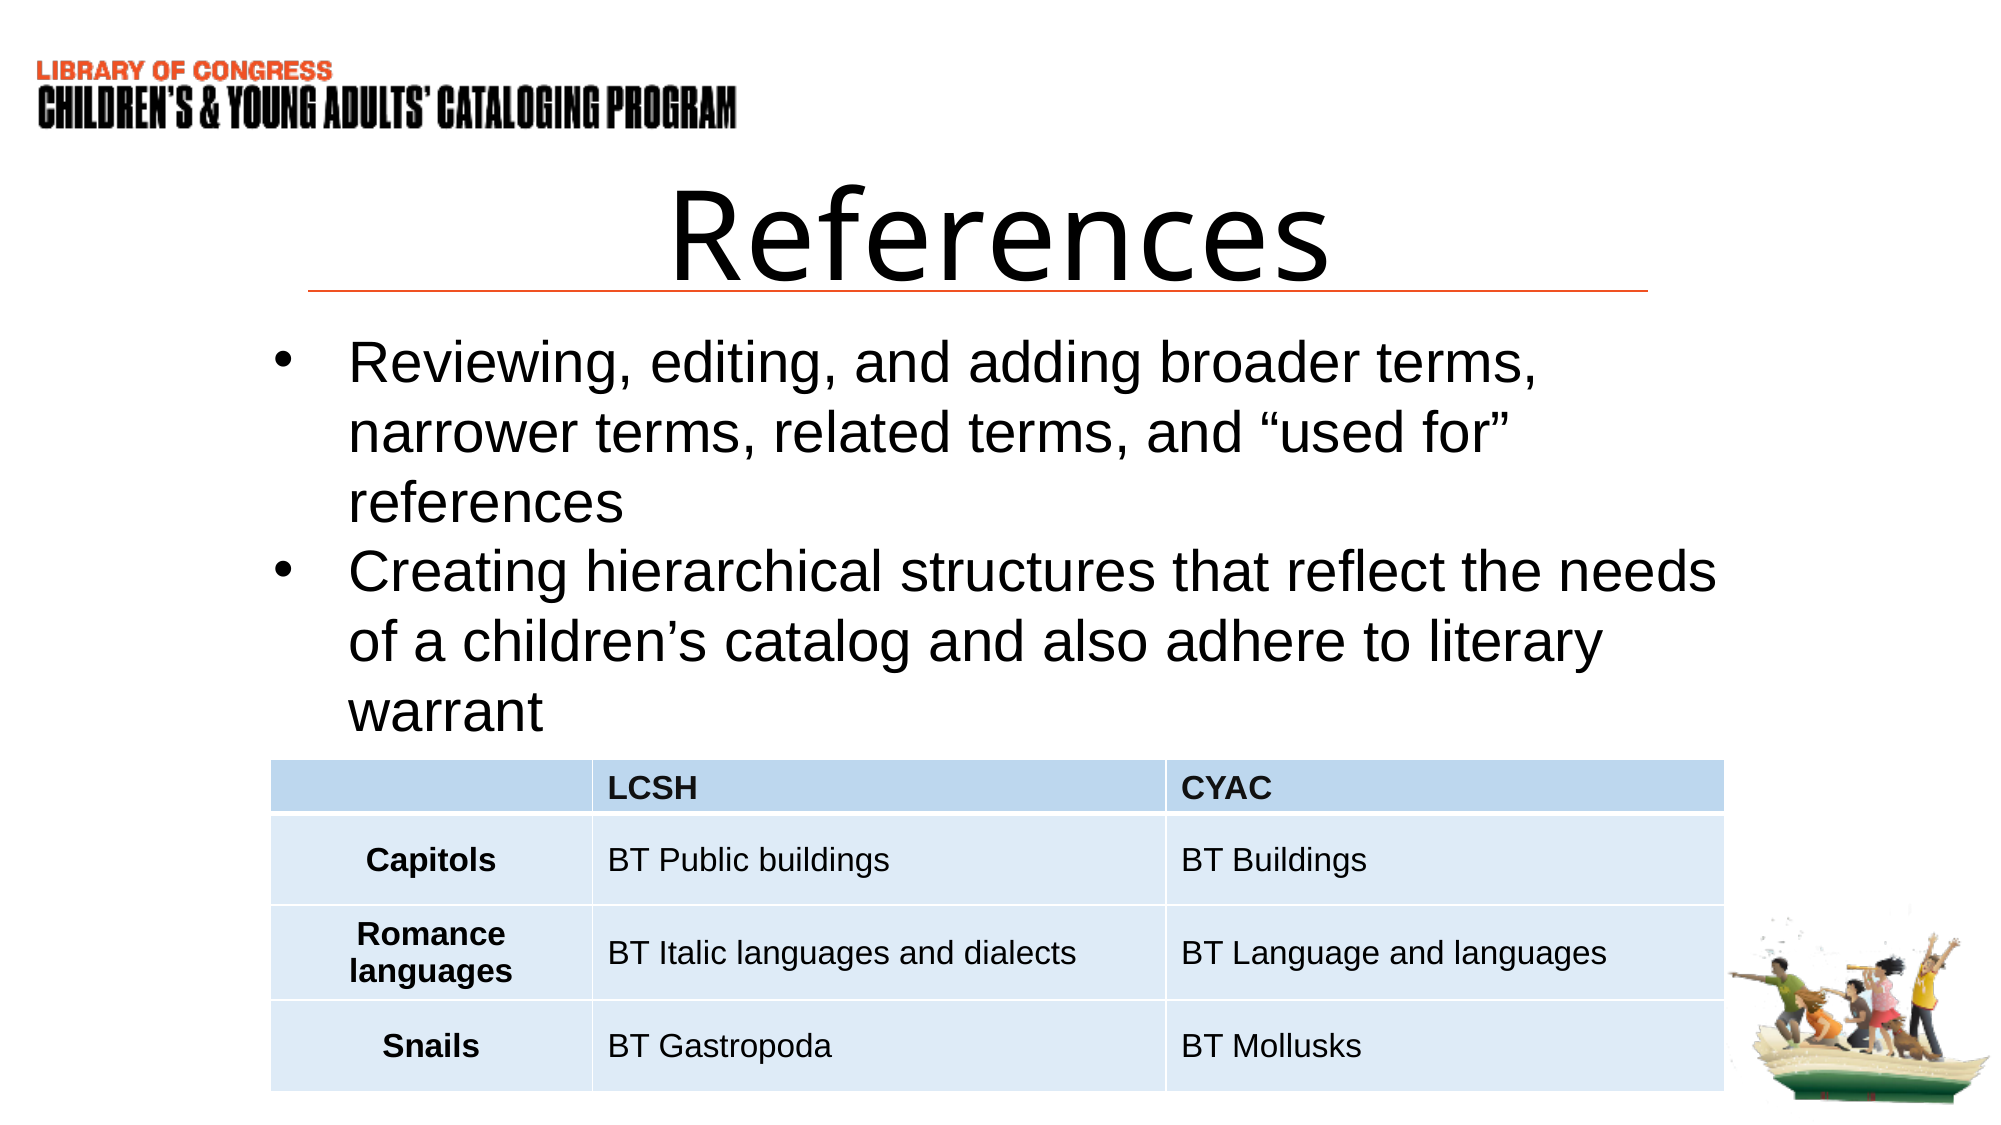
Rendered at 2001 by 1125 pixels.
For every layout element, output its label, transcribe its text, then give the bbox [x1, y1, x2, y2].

table_cell BT Language and languages [1167, 906, 1724, 999]
table_cell Snails [271, 1001, 592, 1091]
table_cell Capitols [271, 816, 592, 904]
table_cell BT Italic languages and dialects [593, 906, 1165, 999]
text_box References [20, 163, 1978, 317]
table_cell BT Buildings [1167, 816, 1724, 904]
picture [1725, 893, 2000, 1125]
table_header CYAC [1167, 760, 1724, 811]
table_header LCSH [593, 760, 1165, 811]
table_cell BT Gastropoda [593, 1001, 1165, 1091]
table_cell Romance languages [271, 906, 592, 999]
table_header [271, 760, 592, 811]
table_cell BT Mollusks [1167, 1001, 1724, 1091]
text_box Reviewing, editing, and adding broader terms, narrower terms, related terms, and “used for” references Creating hierarchical structures that reflect the needs of a children’s catalog and also adhere to literary warrant [258, 316, 1740, 821]
picture [0, 0, 790, 182]
table_cell BT Public buildings [593, 816, 1165, 904]
